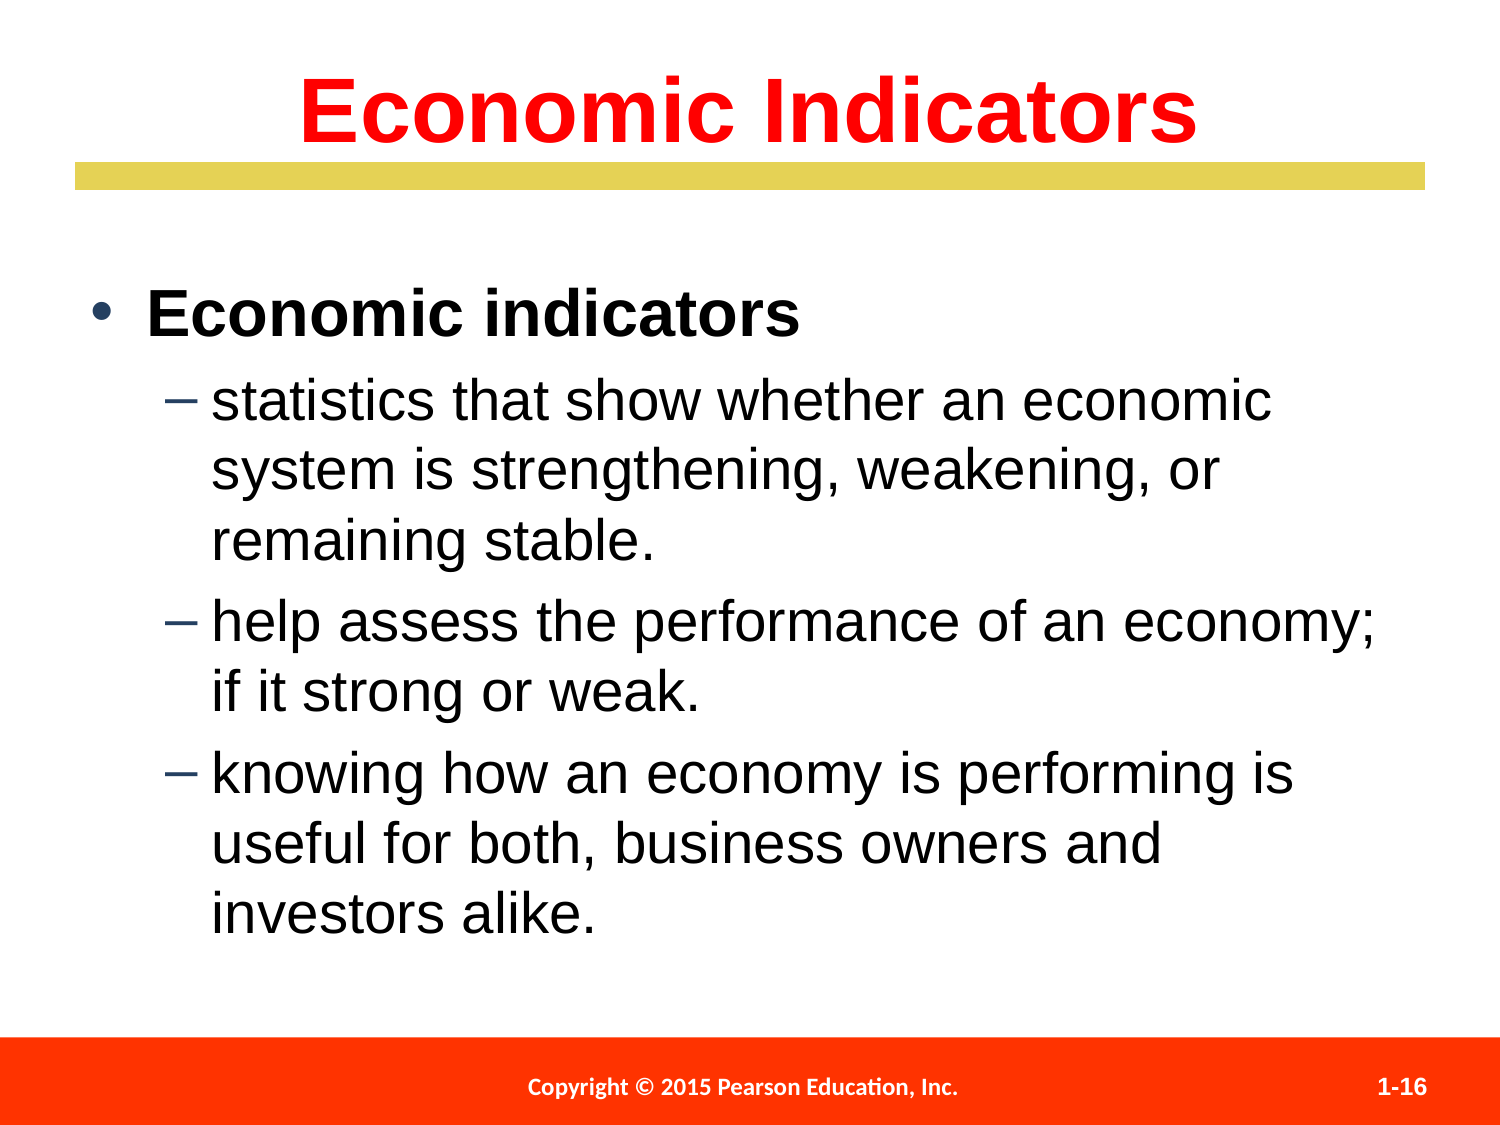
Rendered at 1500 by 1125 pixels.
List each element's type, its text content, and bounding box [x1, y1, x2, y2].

list Economic indicators statistics that show whether an economic system is strengthening, weakening, or remaining stable. help assess the performance of an economy; if it strong or weak. knowing how an economy is performing is useful for both, business owners and investors alike. [74, 262, 1426, 1006]
title Economic Indicators [74, 12, 1426, 201]
